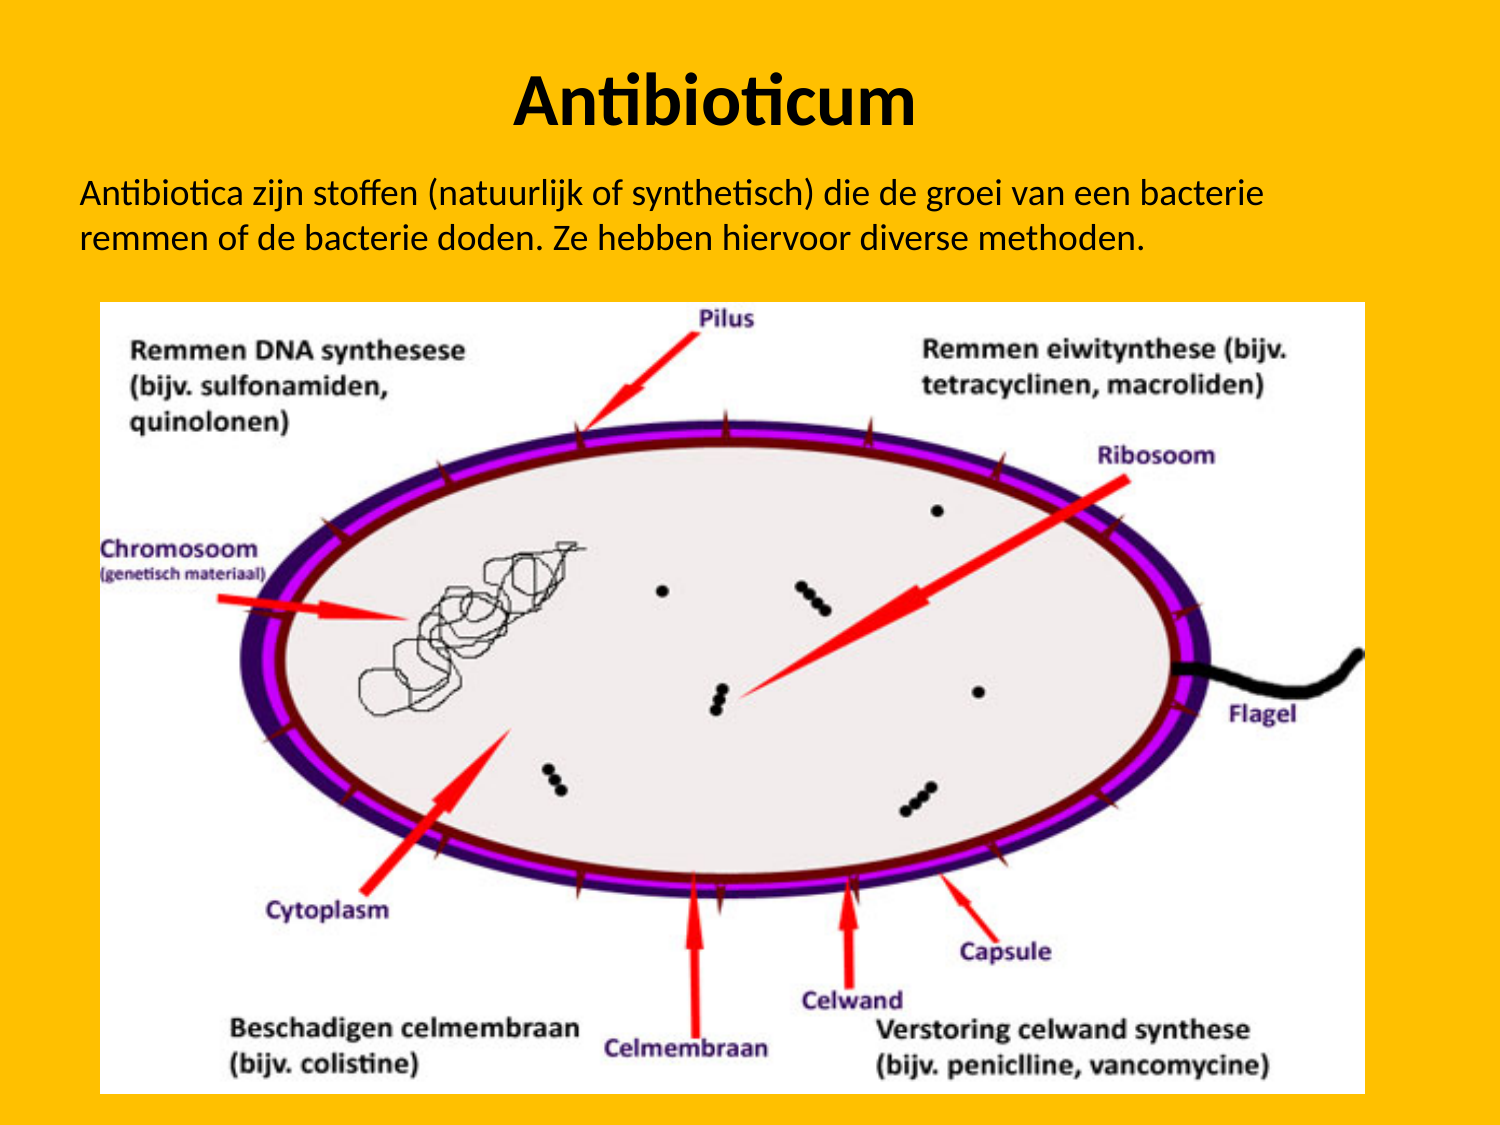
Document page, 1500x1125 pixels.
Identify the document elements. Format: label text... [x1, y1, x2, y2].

picture [100, 302, 1365, 1095]
text_box Antibiotica zijn stoffen (natuurlijk of synthetisch) die de groei van een bacterie remmen of de bacterie doden. Ze hebben hiervoor diverse methoden. [64, 160, 1376, 266]
text_box Antibioticum [137, 42, 1295, 148]
